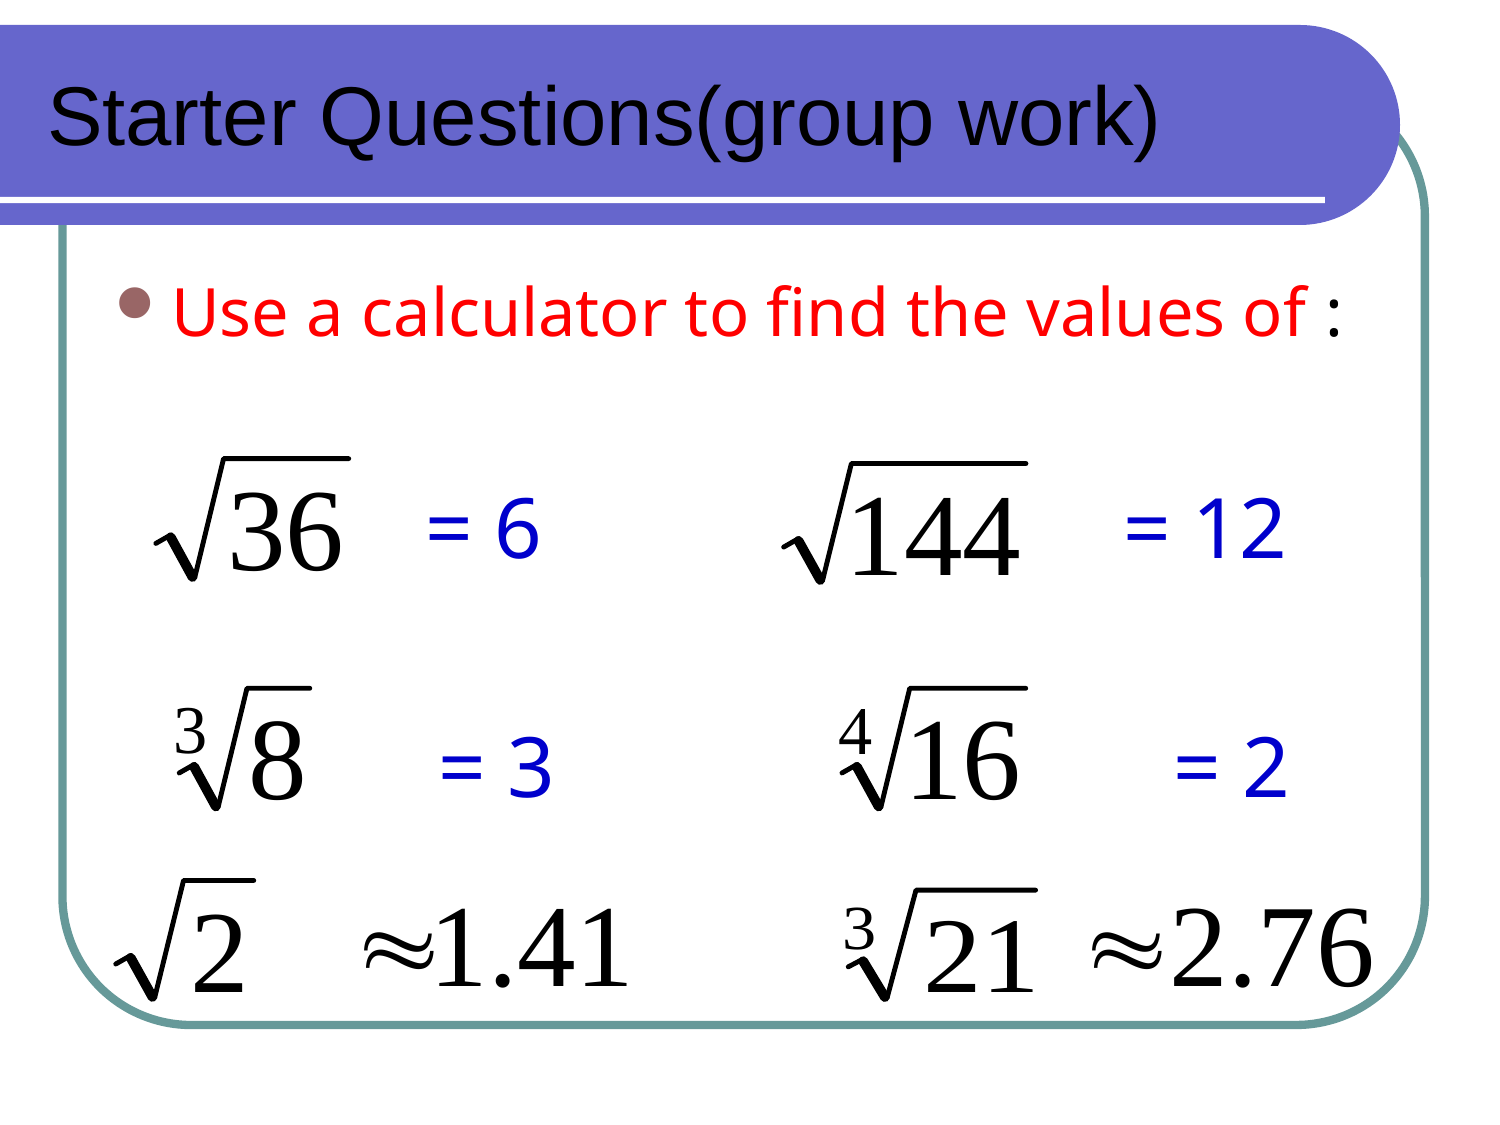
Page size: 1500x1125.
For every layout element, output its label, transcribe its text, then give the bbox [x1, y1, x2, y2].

text_box = 3 [423, 707, 576, 822]
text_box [93, 855, 280, 1022]
text_box = 6 [410, 467, 576, 583]
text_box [133, 433, 369, 610]
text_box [1060, 878, 1393, 1016]
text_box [332, 878, 646, 1016]
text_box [819, 662, 1055, 839]
title Starter Questions(group work) [31, 37, 1348, 188]
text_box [826, 866, 1061, 1020]
list Use a calculator to find the values of : [99, 262, 1401, 988]
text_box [156, 662, 334, 839]
text_box = 2 [1159, 707, 1310, 822]
text_box = 12 [1108, 467, 1310, 583]
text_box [761, 438, 1055, 605]
